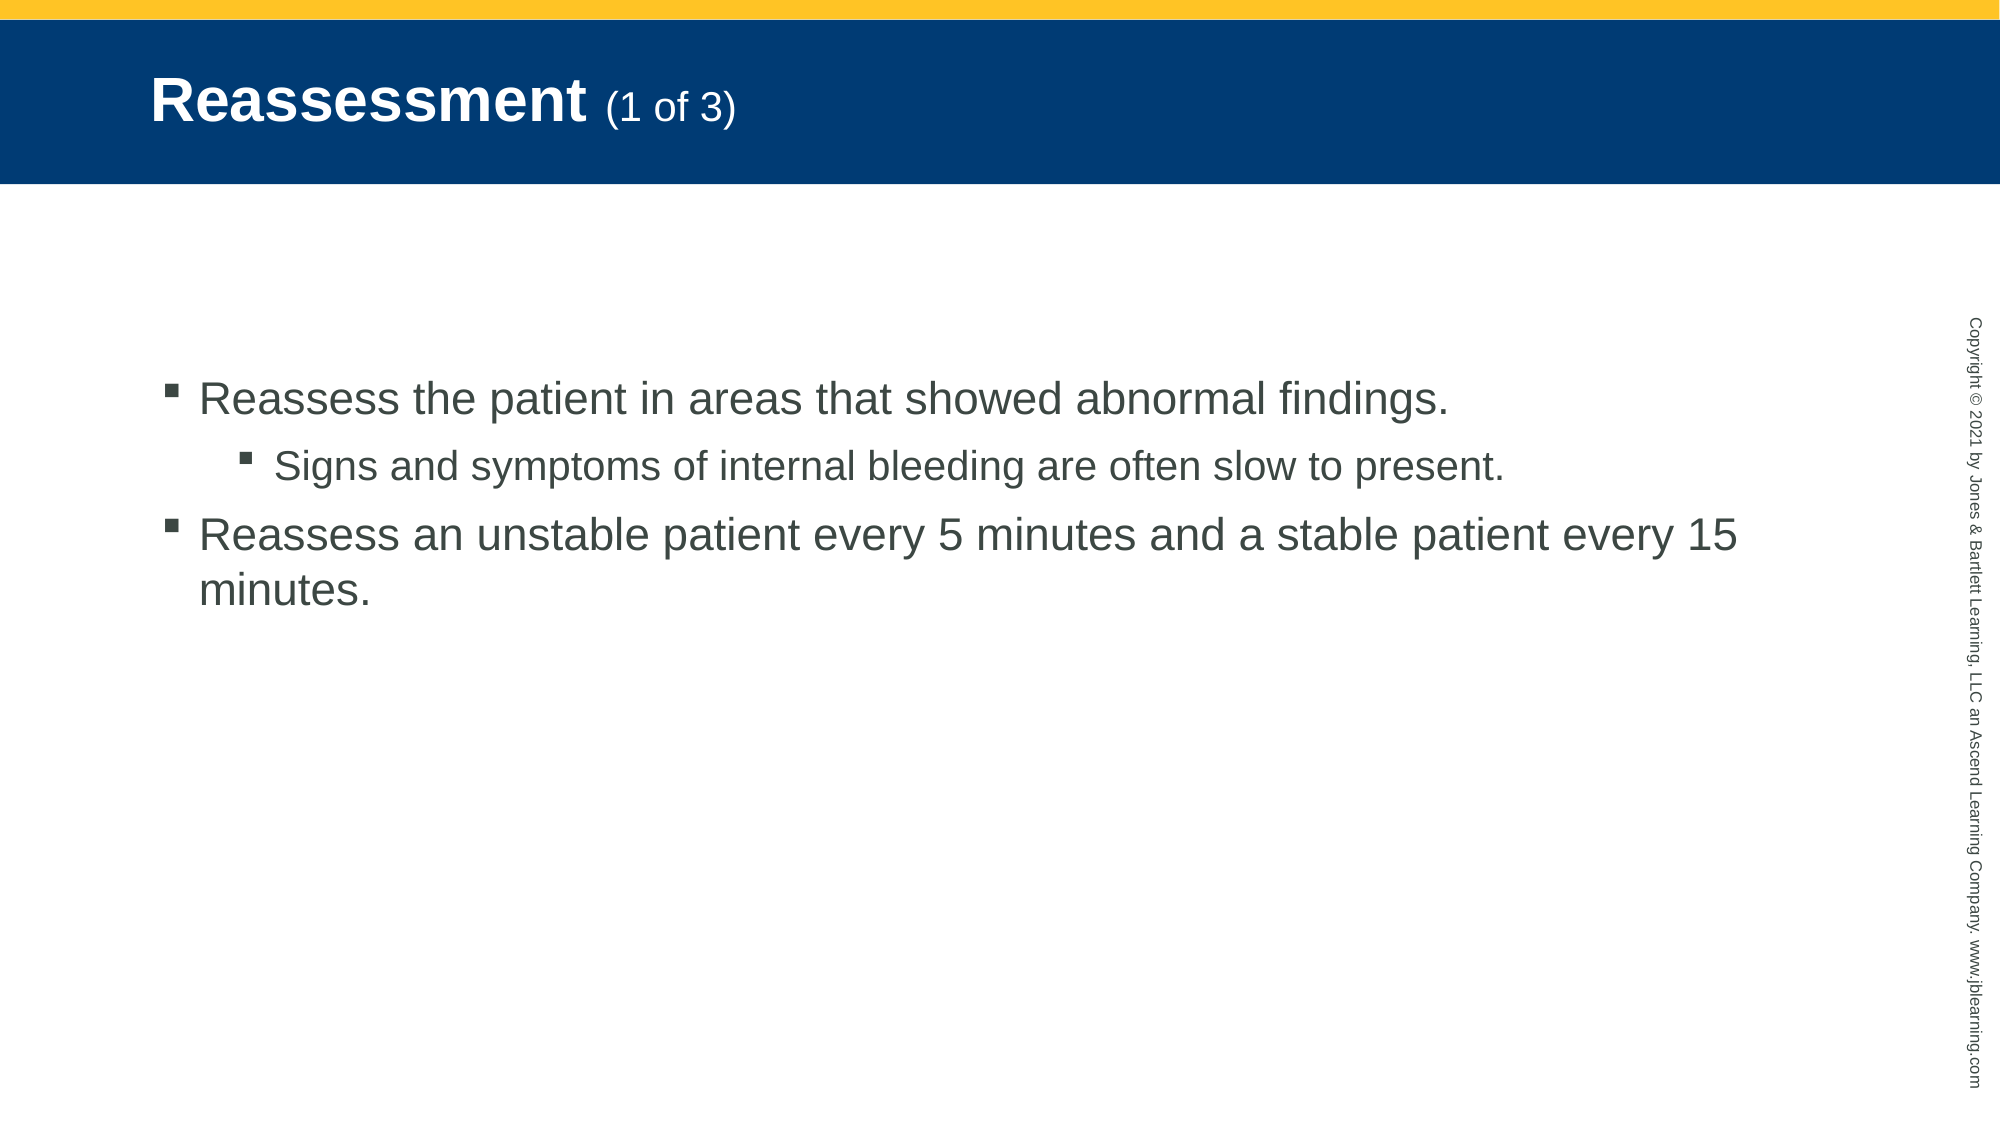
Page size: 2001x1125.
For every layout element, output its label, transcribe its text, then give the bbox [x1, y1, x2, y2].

list Reassess the patient in areas that showed abnormal findings. Signs and symptoms of internal bleeding are often slow to present. Reassess an unstable patient every 5 minutes and a stable patient every 15 minutes. [146, 361, 1859, 1016]
title Reassessment (1 of 3) [0, 19, 2000, 185]
